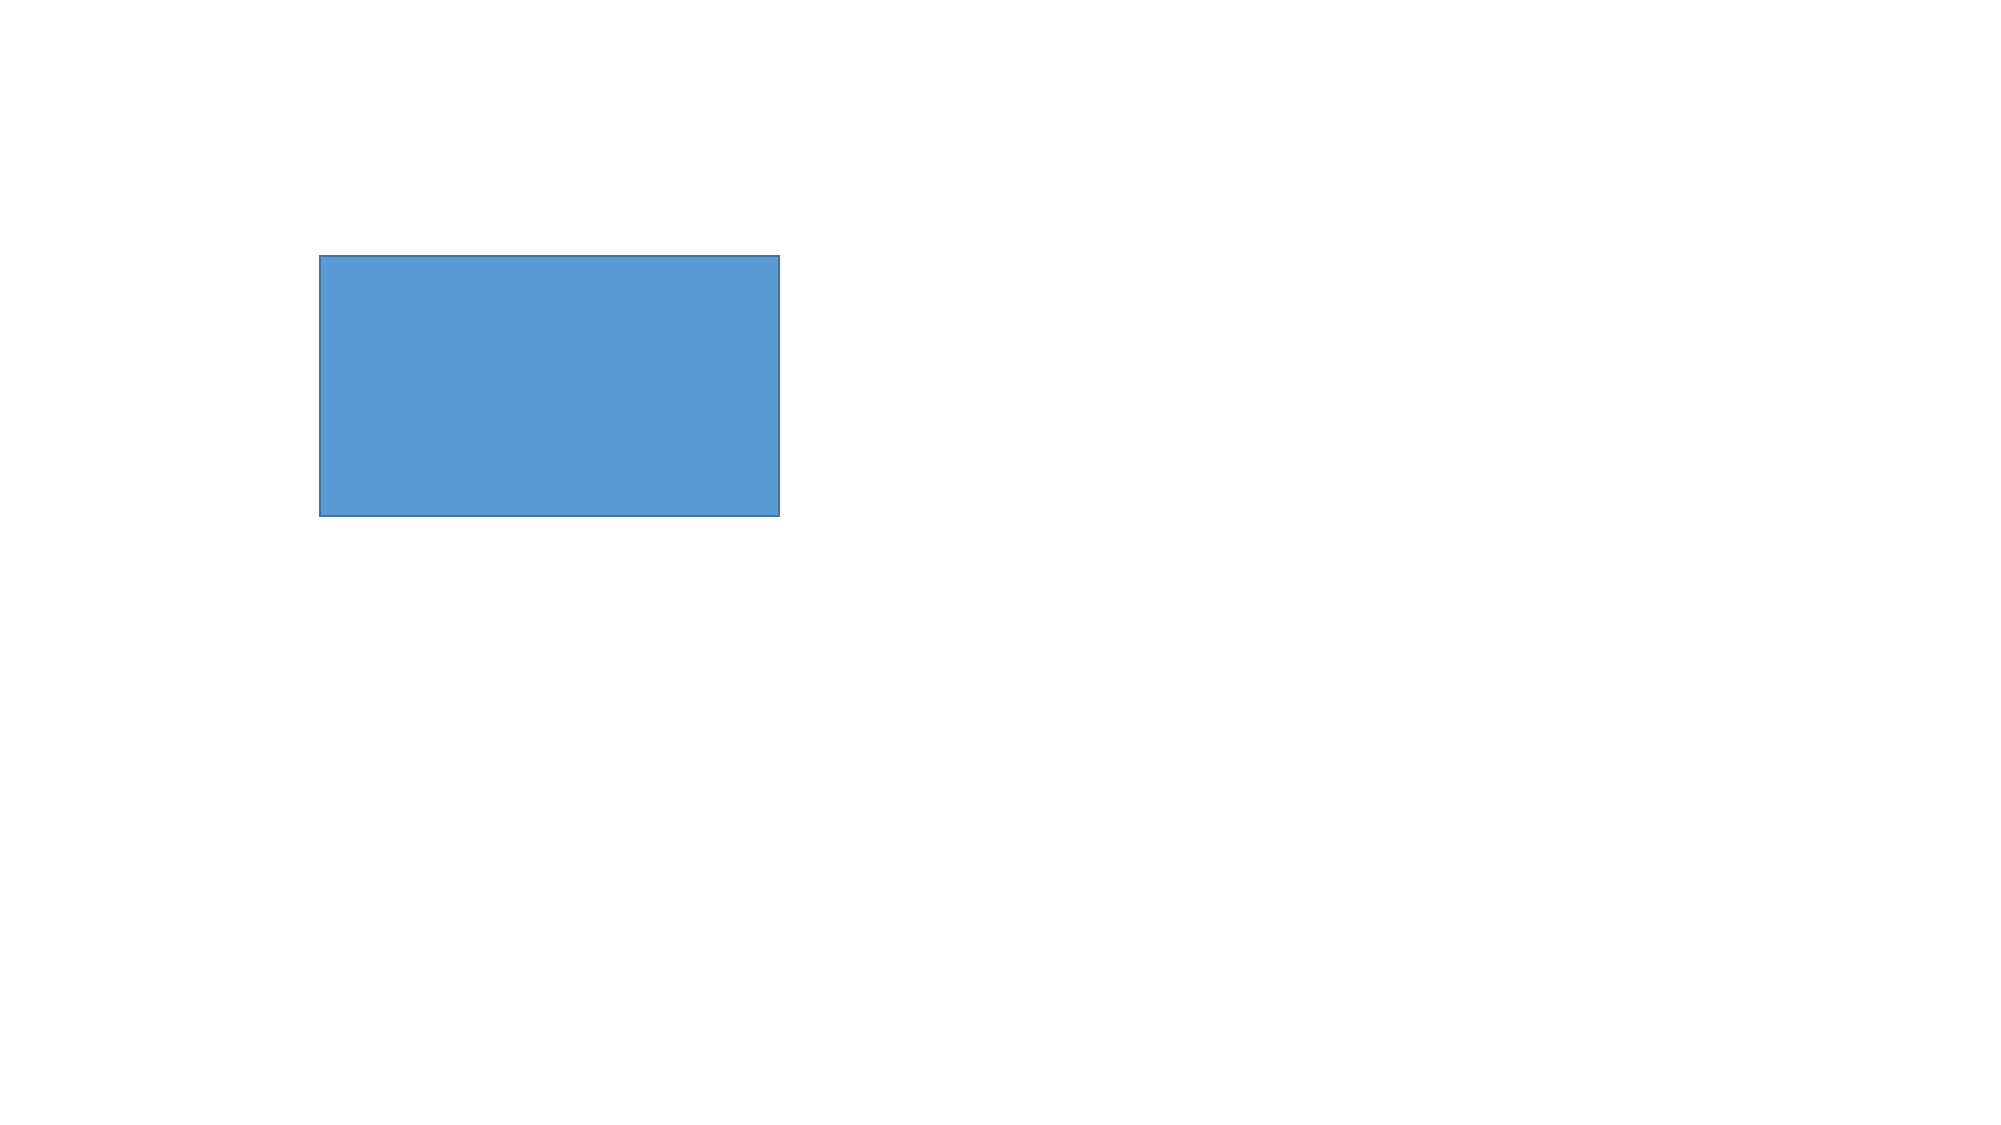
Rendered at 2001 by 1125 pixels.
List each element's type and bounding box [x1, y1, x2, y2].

text_box [319, 255, 780, 517]
